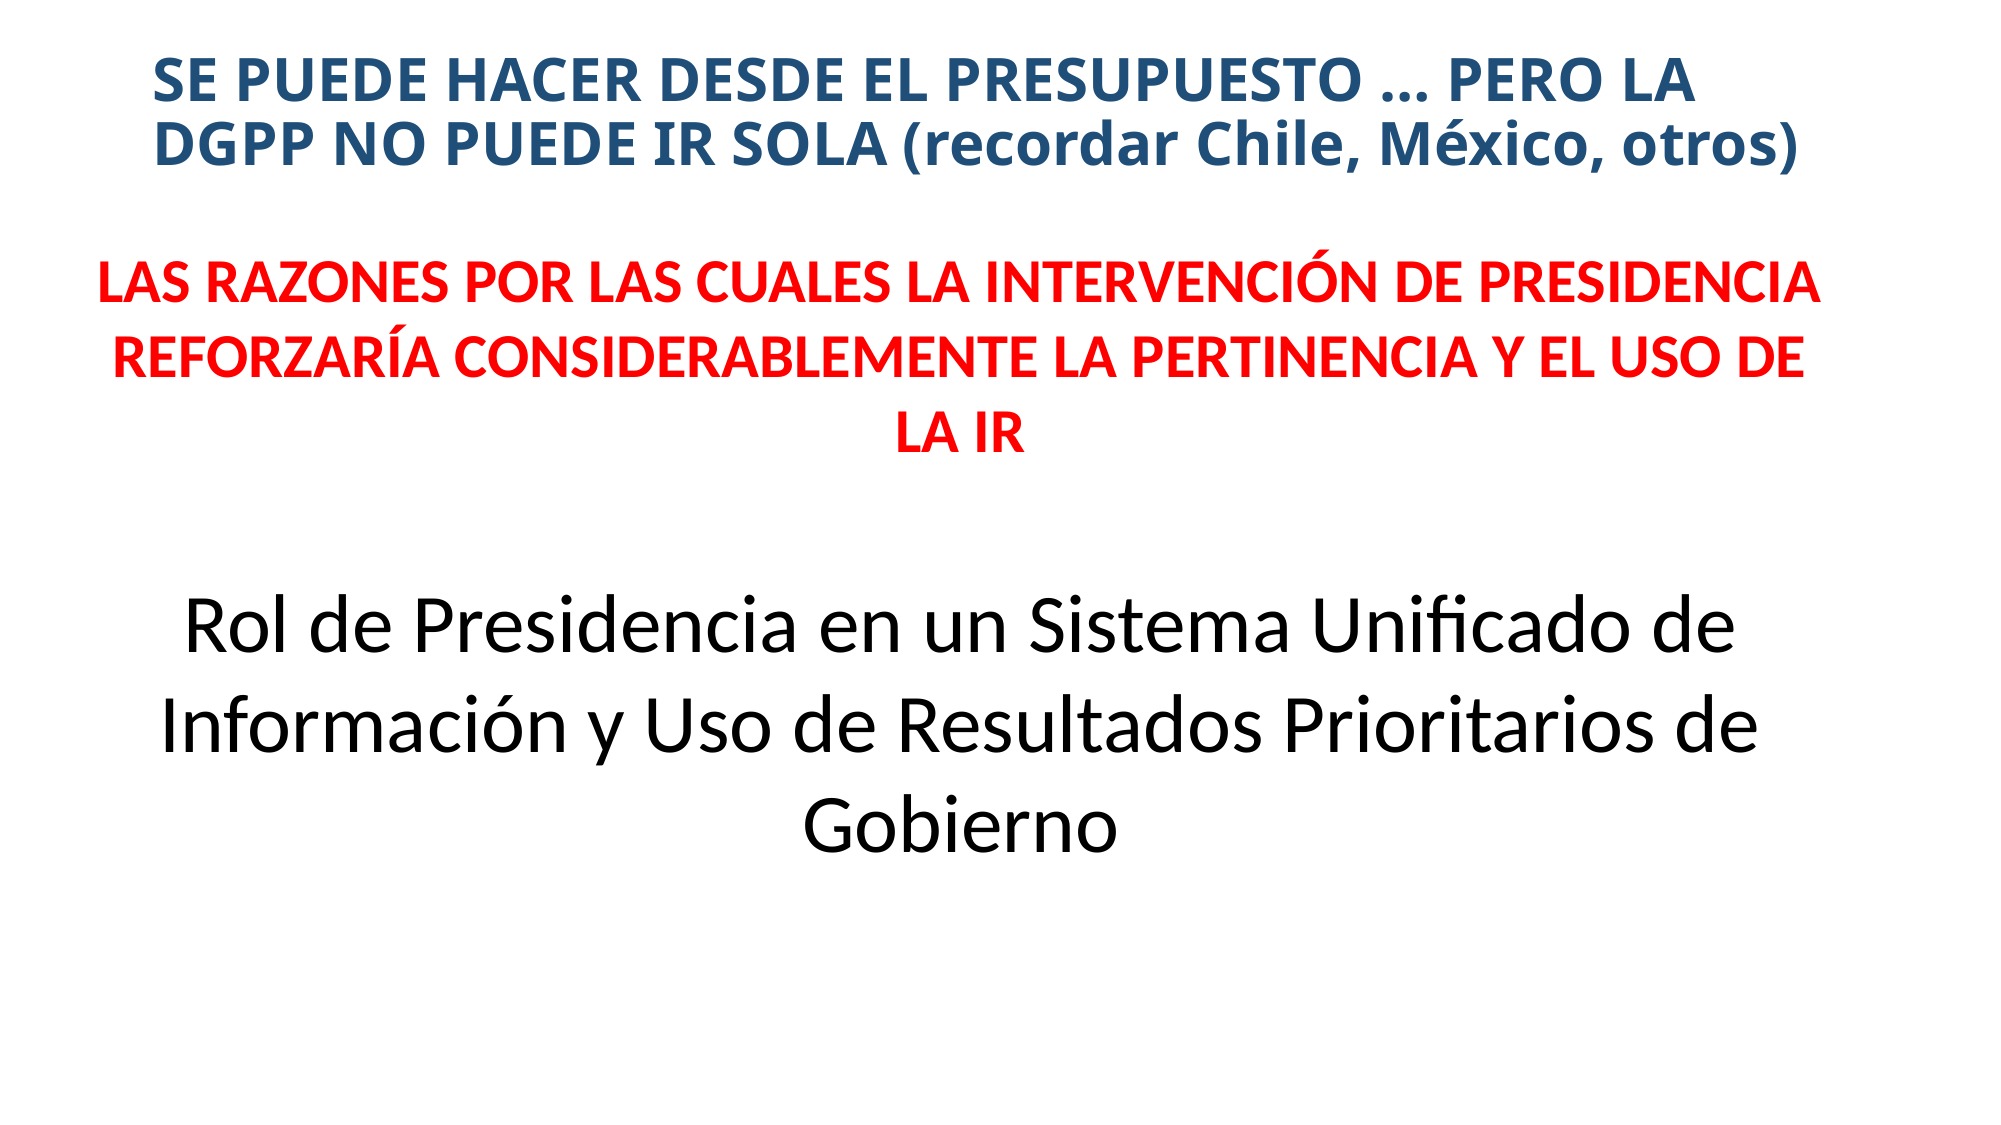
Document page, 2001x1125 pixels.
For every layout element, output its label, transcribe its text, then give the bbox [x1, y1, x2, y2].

title SE PUEDE HACER DESDE EL PRESUPUESTO … PERO LA DGPP NO PUEDE IR SOLA (recordar Chile, México, otros) [137, 21, 1863, 207]
list LAS RAZONES POR LAS CUALES LA INTERVENCIÓN DE PRESIDENCIA REFORZARÍA CONSIDERABLEMENTE LA PERTINENCIA Y EL USO DE LA IR Rol de Presidencia en un Sistema Unificado de Información y Uso de Resultados Prioritarios de Gobierno [59, 232, 1863, 1014]
